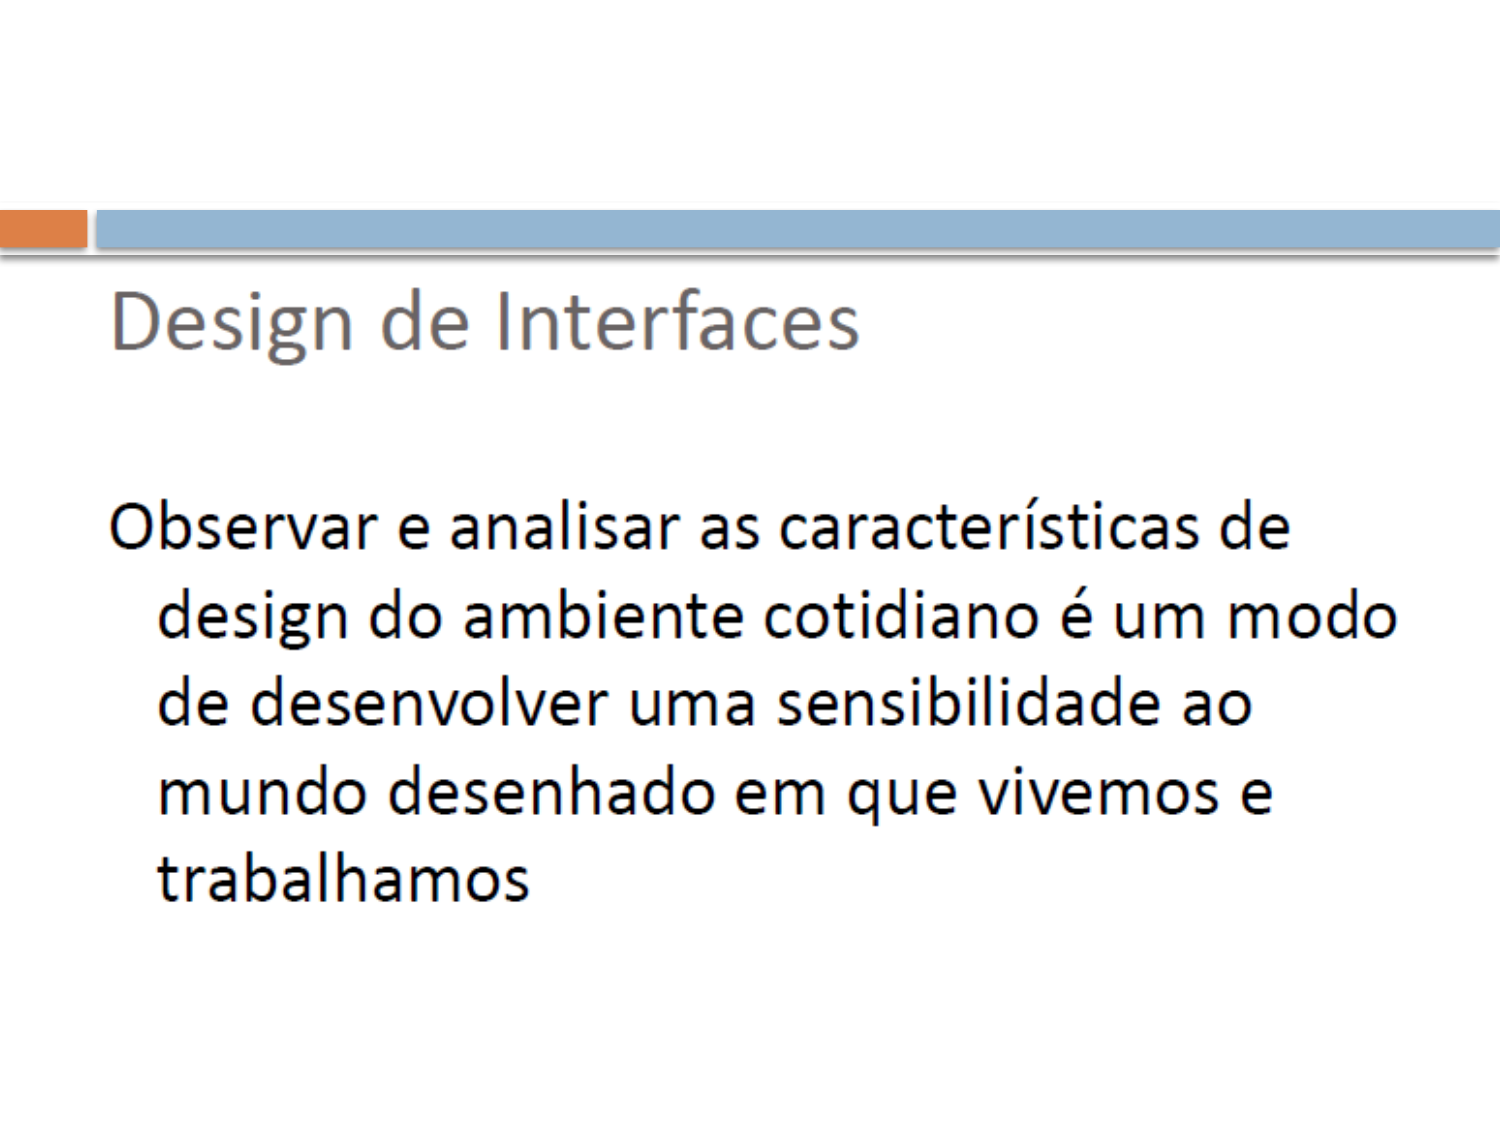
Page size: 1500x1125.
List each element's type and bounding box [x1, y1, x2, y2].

picture [99, 266, 1458, 965]
